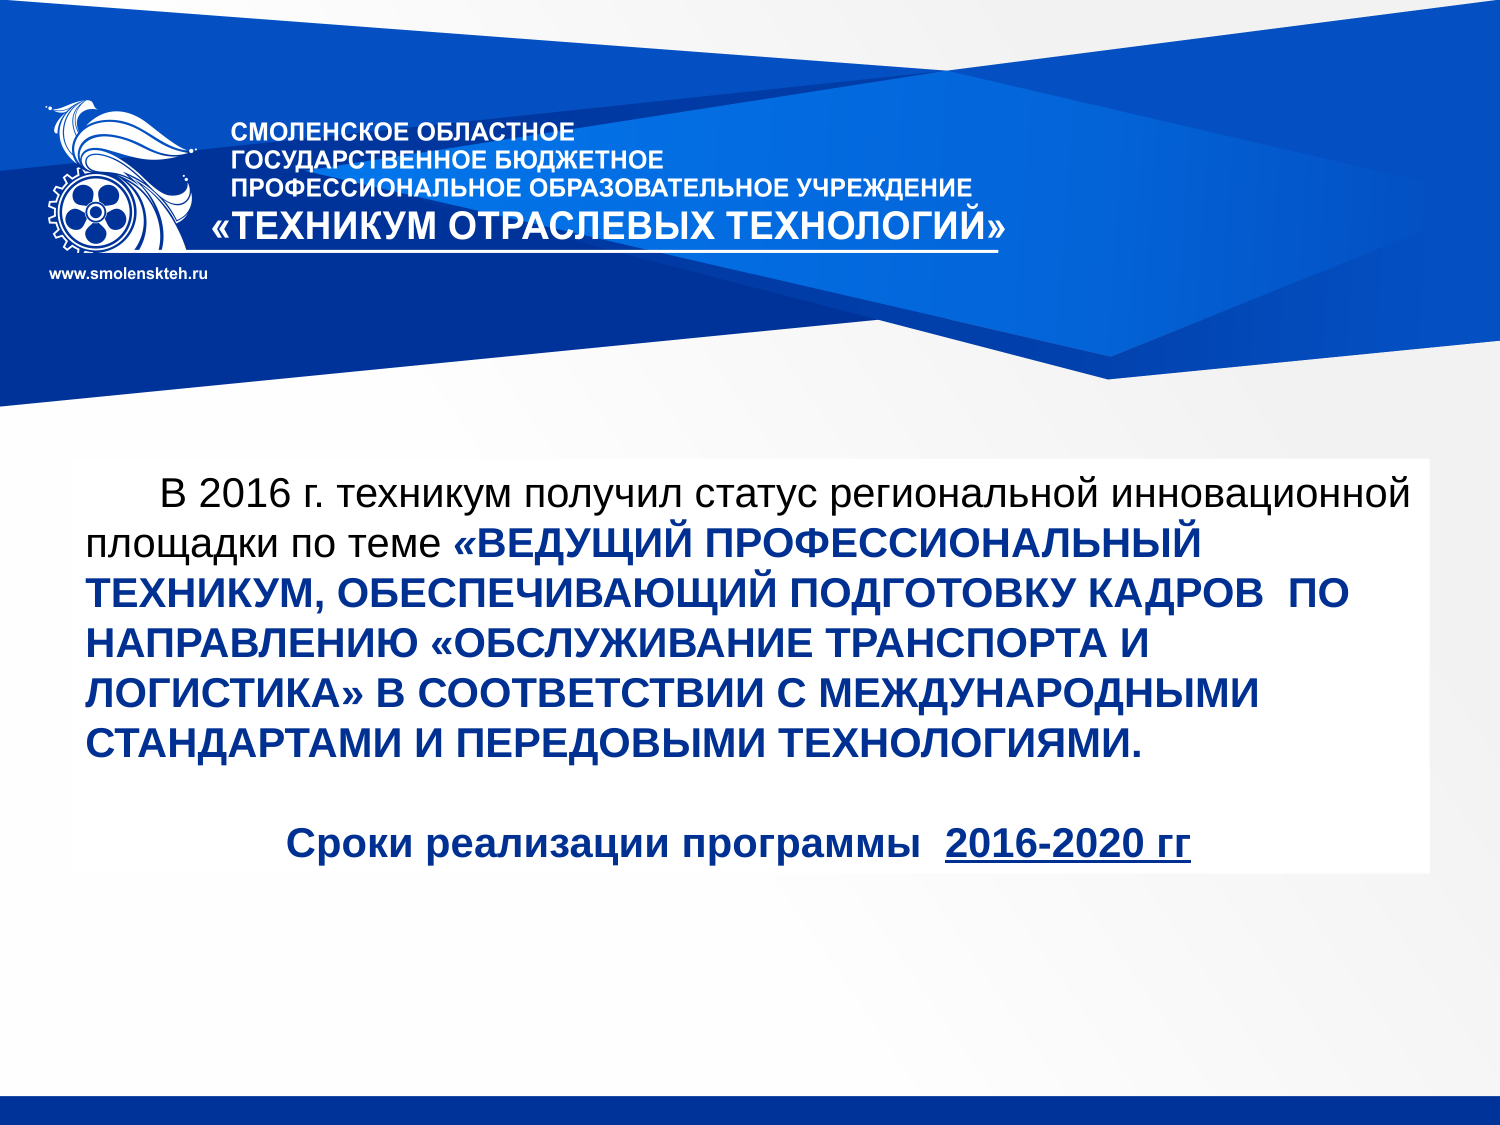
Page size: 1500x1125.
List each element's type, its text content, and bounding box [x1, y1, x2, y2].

picture [0, 0, 1500, 1125]
text_box В 2016 г. техникум получил статус региональной инновационной площадки по теме «ВЕДУЩИЙ ПРОФЕССИОНАЛЬНЫЙ ТЕХНИКУМ, ОБЕСПЕЧИВАЮЩИЙ ПОДГОТОВКУ КАДРОВ ПО НАПРАВЛЕНИЮ «ОБСЛУЖИВАНИЕ ТРАНСПОРТА И ЛОГИСТИКА» В СООТВЕТСТВИИ С МЕЖДУНАРОДНЫМИ СТАНДАРТАМИ И ПЕРЕДОВЫМИ ТЕХНОЛОГИЯМИ. Сроки реализации программы 2016-2020 гг [70, 458, 1430, 874]
